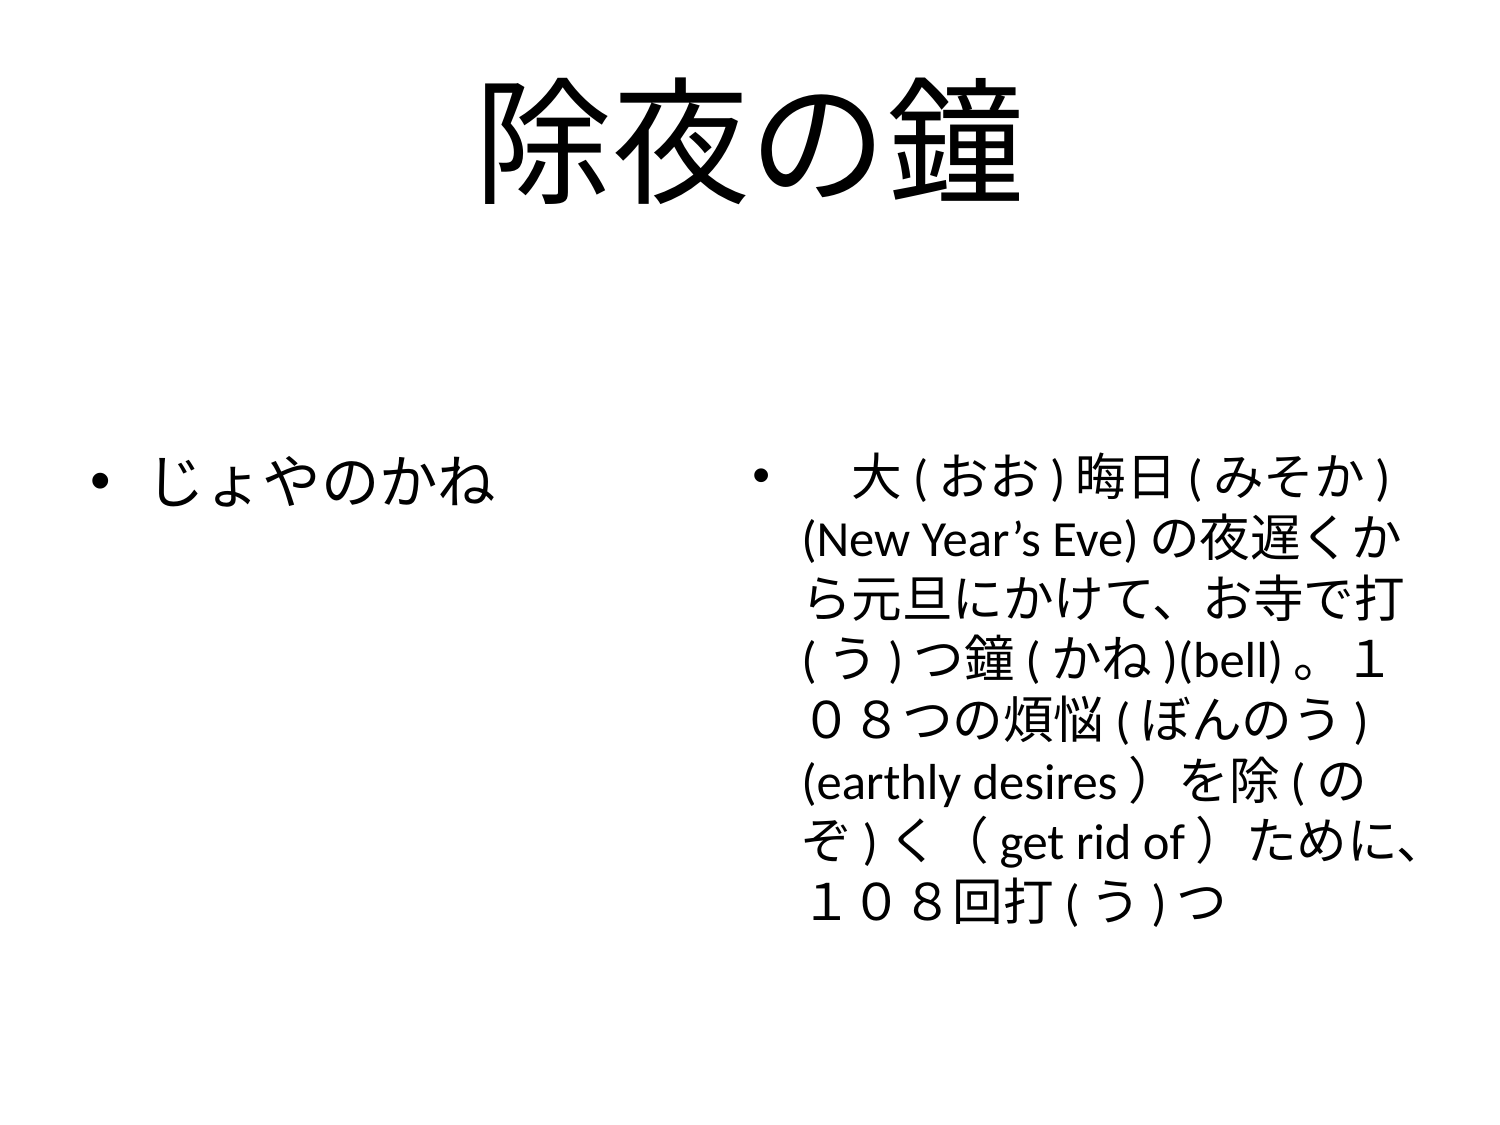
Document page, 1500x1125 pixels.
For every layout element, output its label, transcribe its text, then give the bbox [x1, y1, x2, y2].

list じょやのかね [74, 437, 737, 1006]
list 大(おお)晦日(みそか)(New Year’s Eve)の夜遅くから元旦にかけて、お寺で打(う)つ鐘(かね)(bell)。１０８つの煩悩(ぼんのう)(earthly desires）を除(のぞ)く（get rid of）ために、１０８回打(う)つ [737, 437, 1426, 1006]
title 除夜の鐘 [74, 44, 1426, 233]
